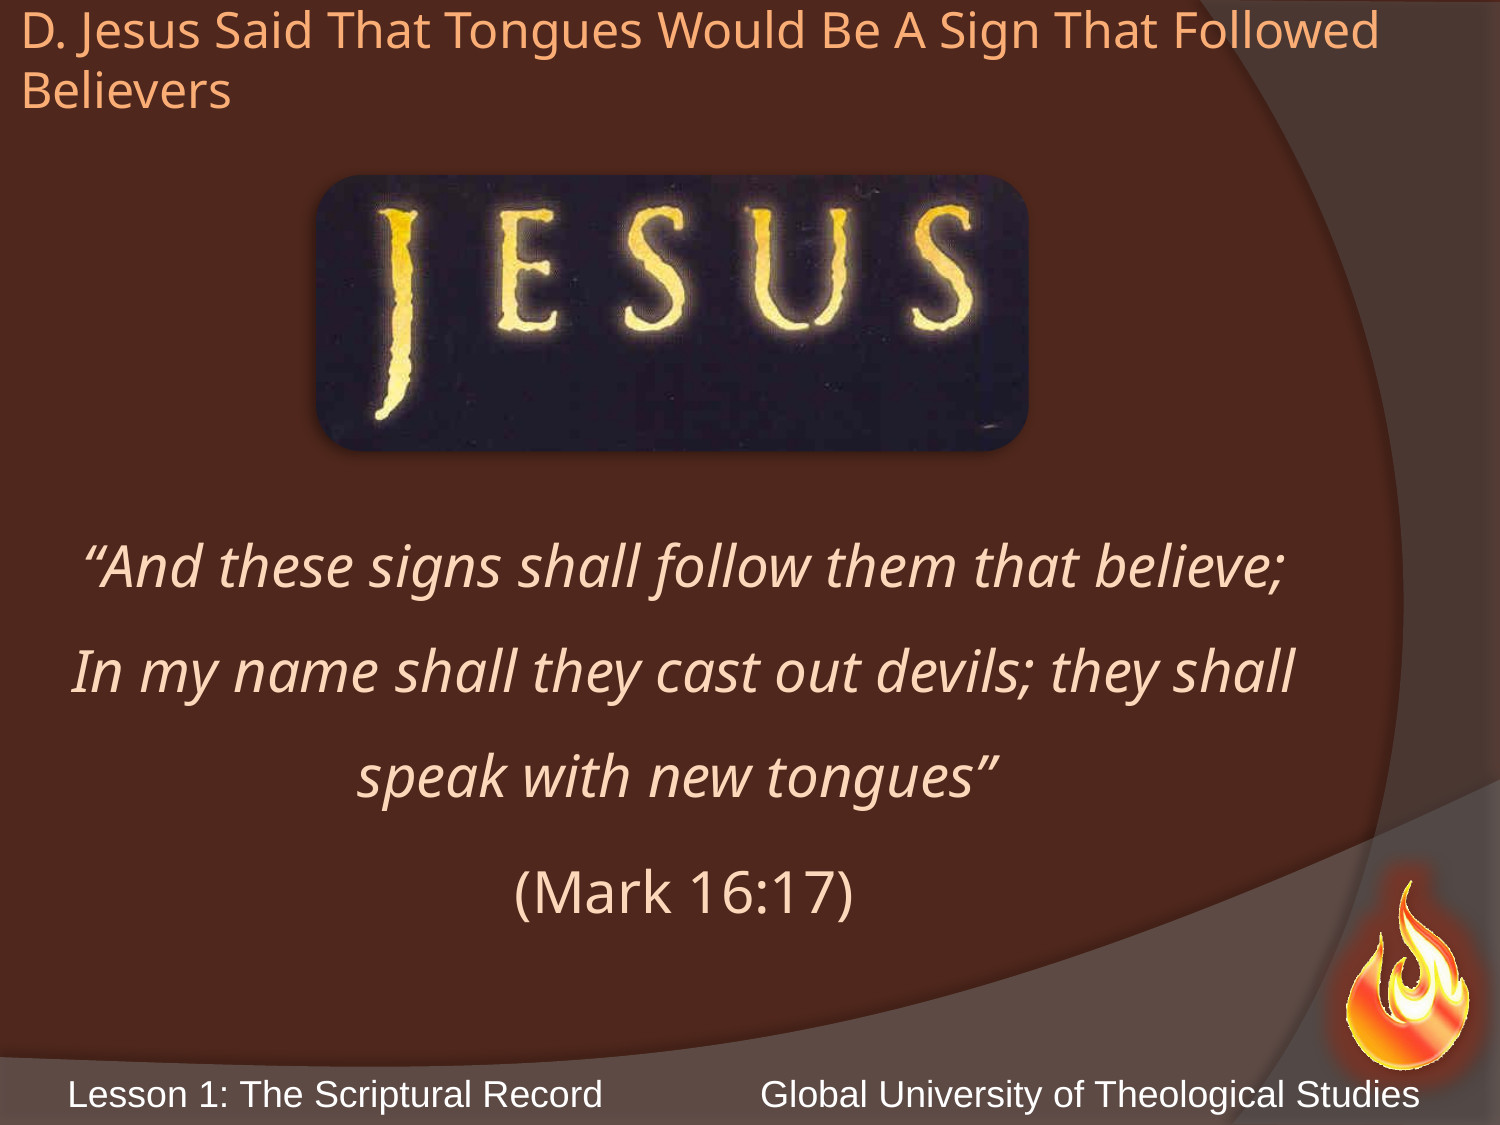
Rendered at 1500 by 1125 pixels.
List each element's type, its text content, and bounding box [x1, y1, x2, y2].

title D. Jesus Said That Tongues Would Be A Sign That Followed Believers [12, 0, 1500, 118]
text_box Lesson 1: The Scriptural Record Global University of Theological Studies [0, 1062, 1500, 1123]
picture [1339, 874, 1476, 1078]
list “And these signs shall follow them that believe; In my name shall they cast out devils; they shall speak with new tongues” (Mark 16:17) [37, 487, 1325, 1062]
picture [315, 174, 1029, 452]
